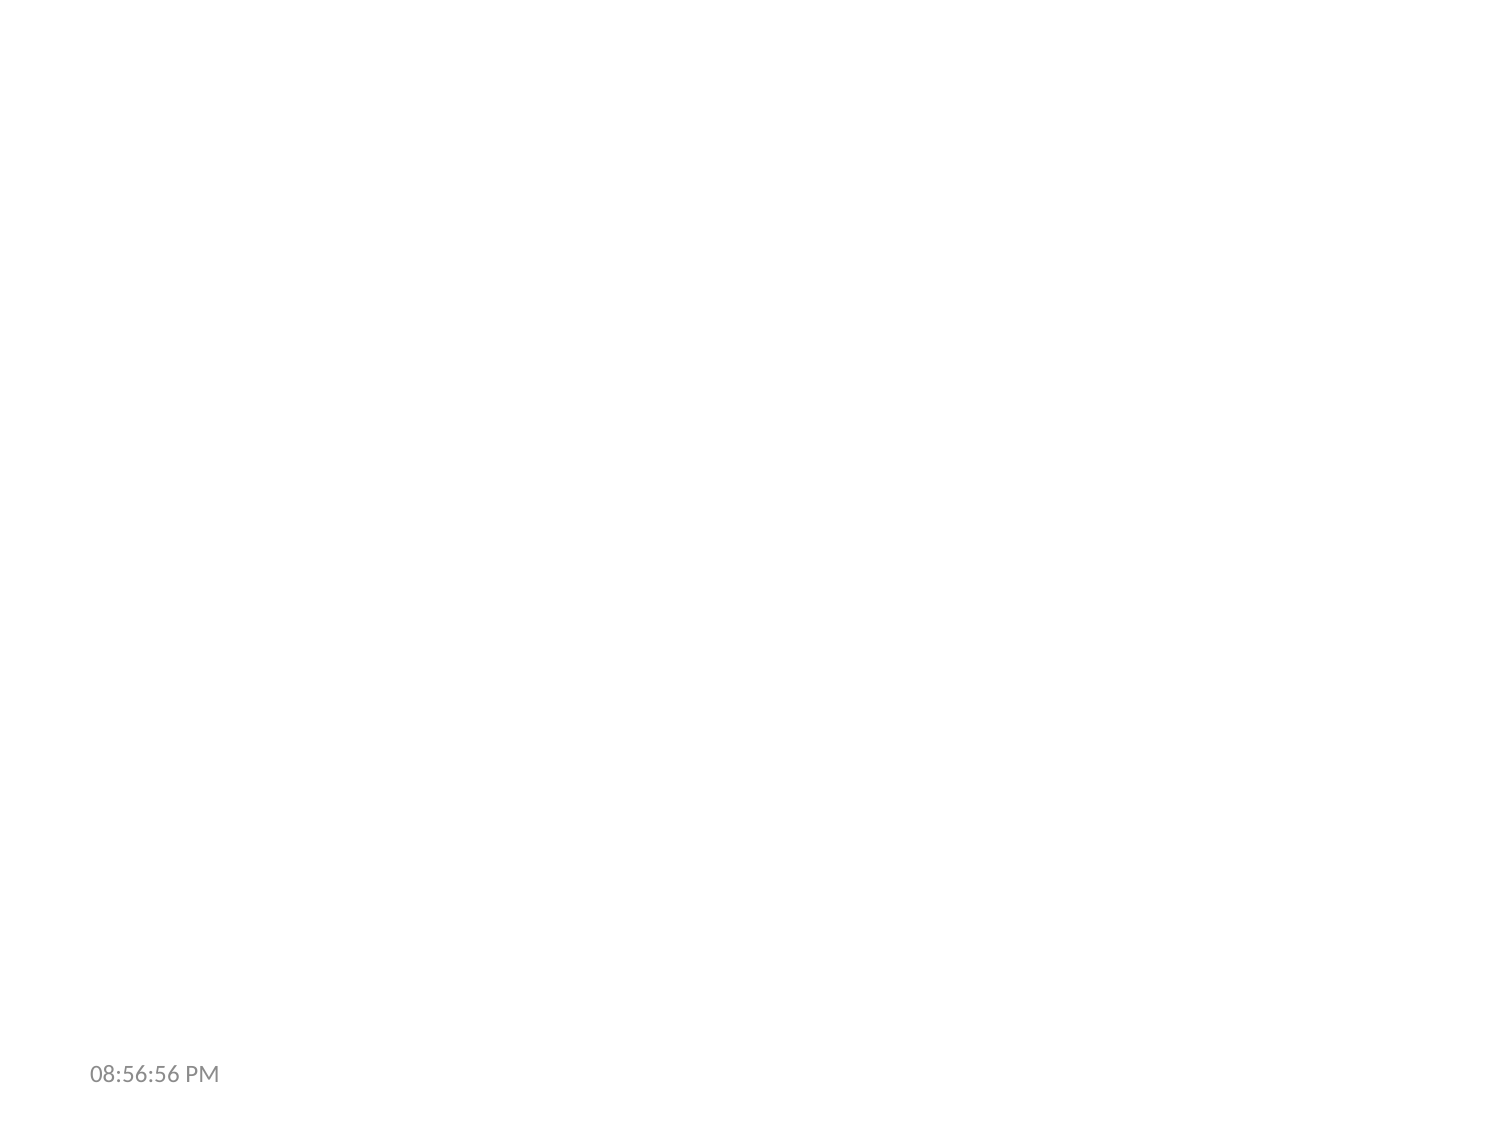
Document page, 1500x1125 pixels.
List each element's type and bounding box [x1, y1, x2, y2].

slide_number [75, 1042, 425, 1103]
